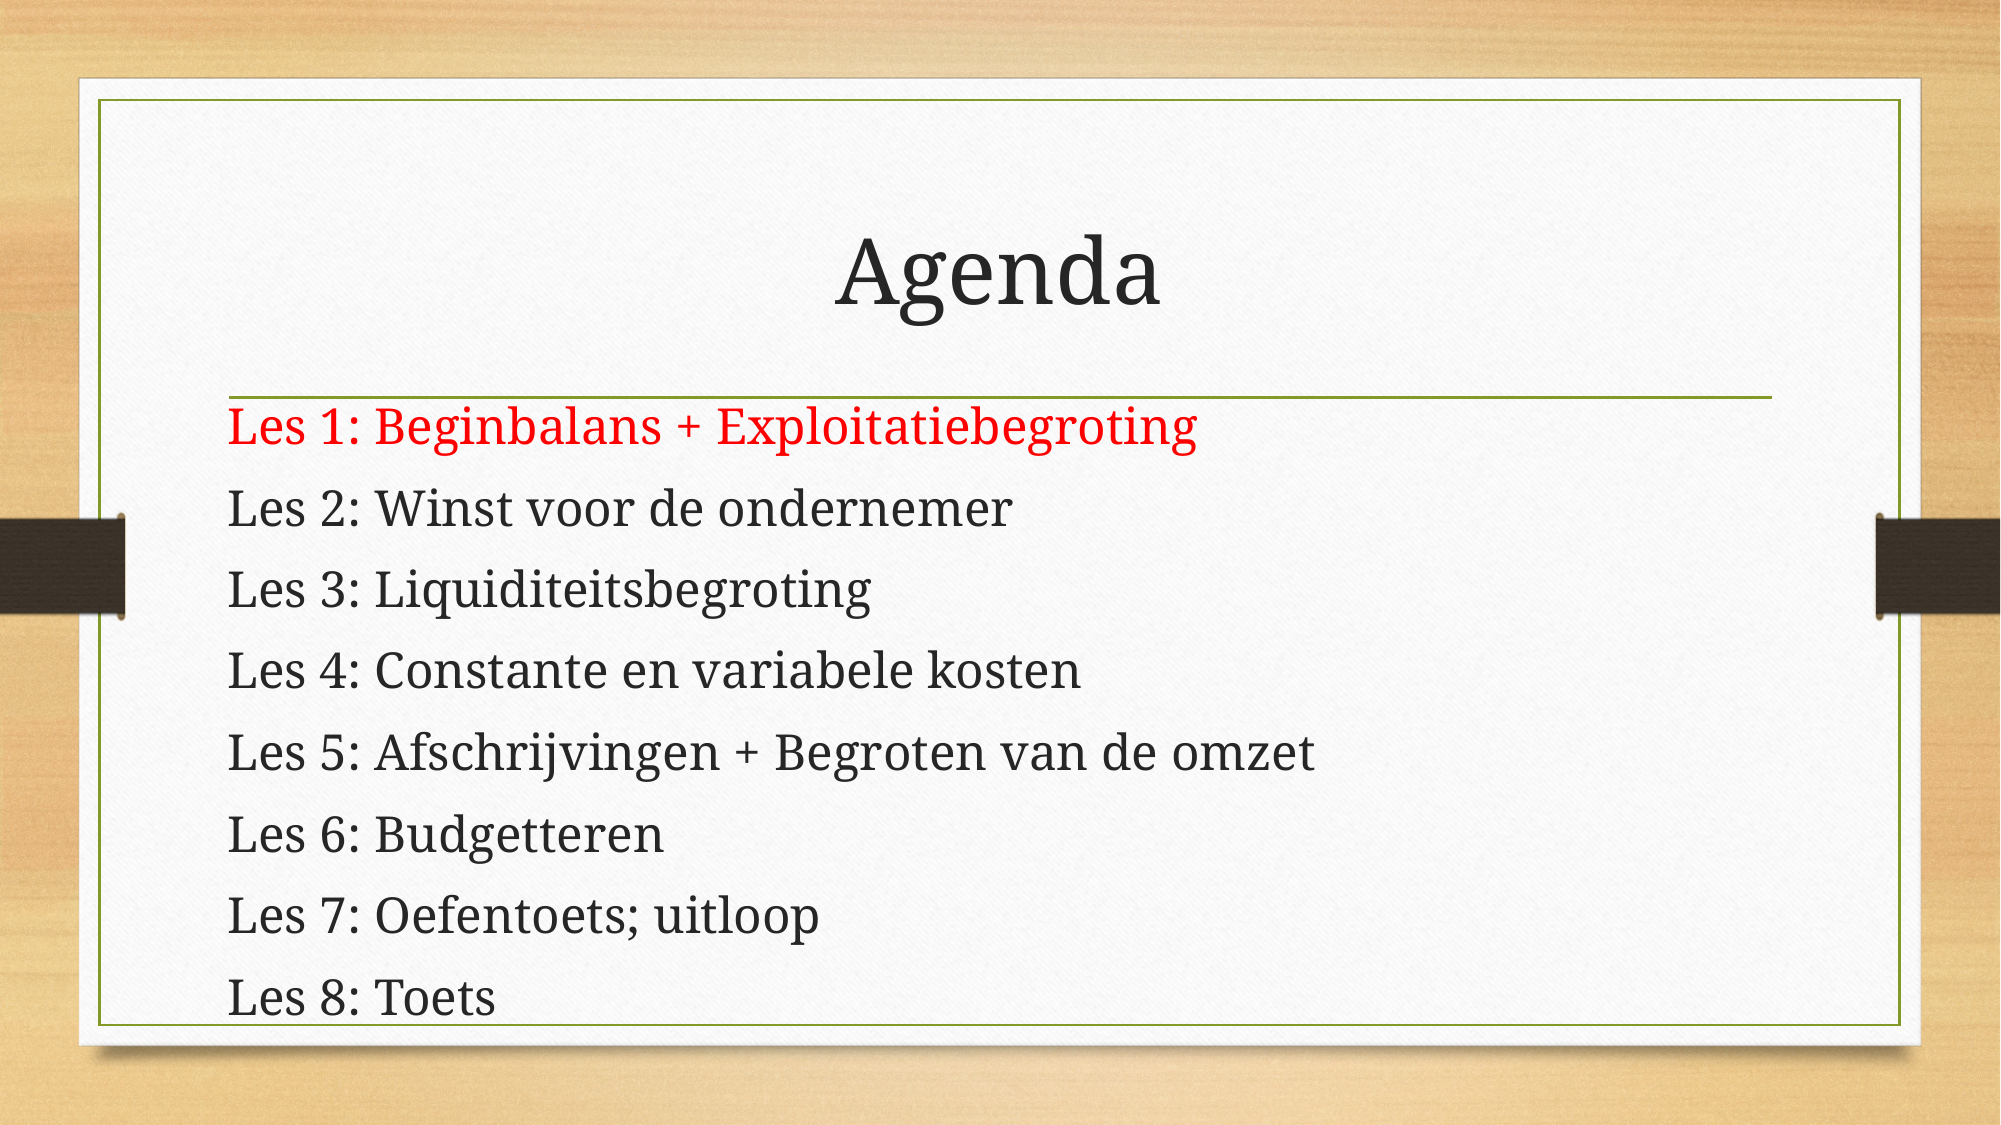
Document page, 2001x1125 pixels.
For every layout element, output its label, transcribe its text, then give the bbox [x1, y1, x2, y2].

title Agenda [212, 161, 1788, 375]
list Les 1: Beginbalans + Exploitatiebegroting Les 2: Winst voor de ondernemer Les 3: Liquiditeitsbegroting Les 4: Constante en variabele kosten Les 5: Afschrijvingen + Begroten van de omzet Les 6: Budgetteren Les 7: Oefentoets; uitloop Les 8: Toets [212, 387, 1788, 1036]
picture [0, 0, 2001, 1125]
